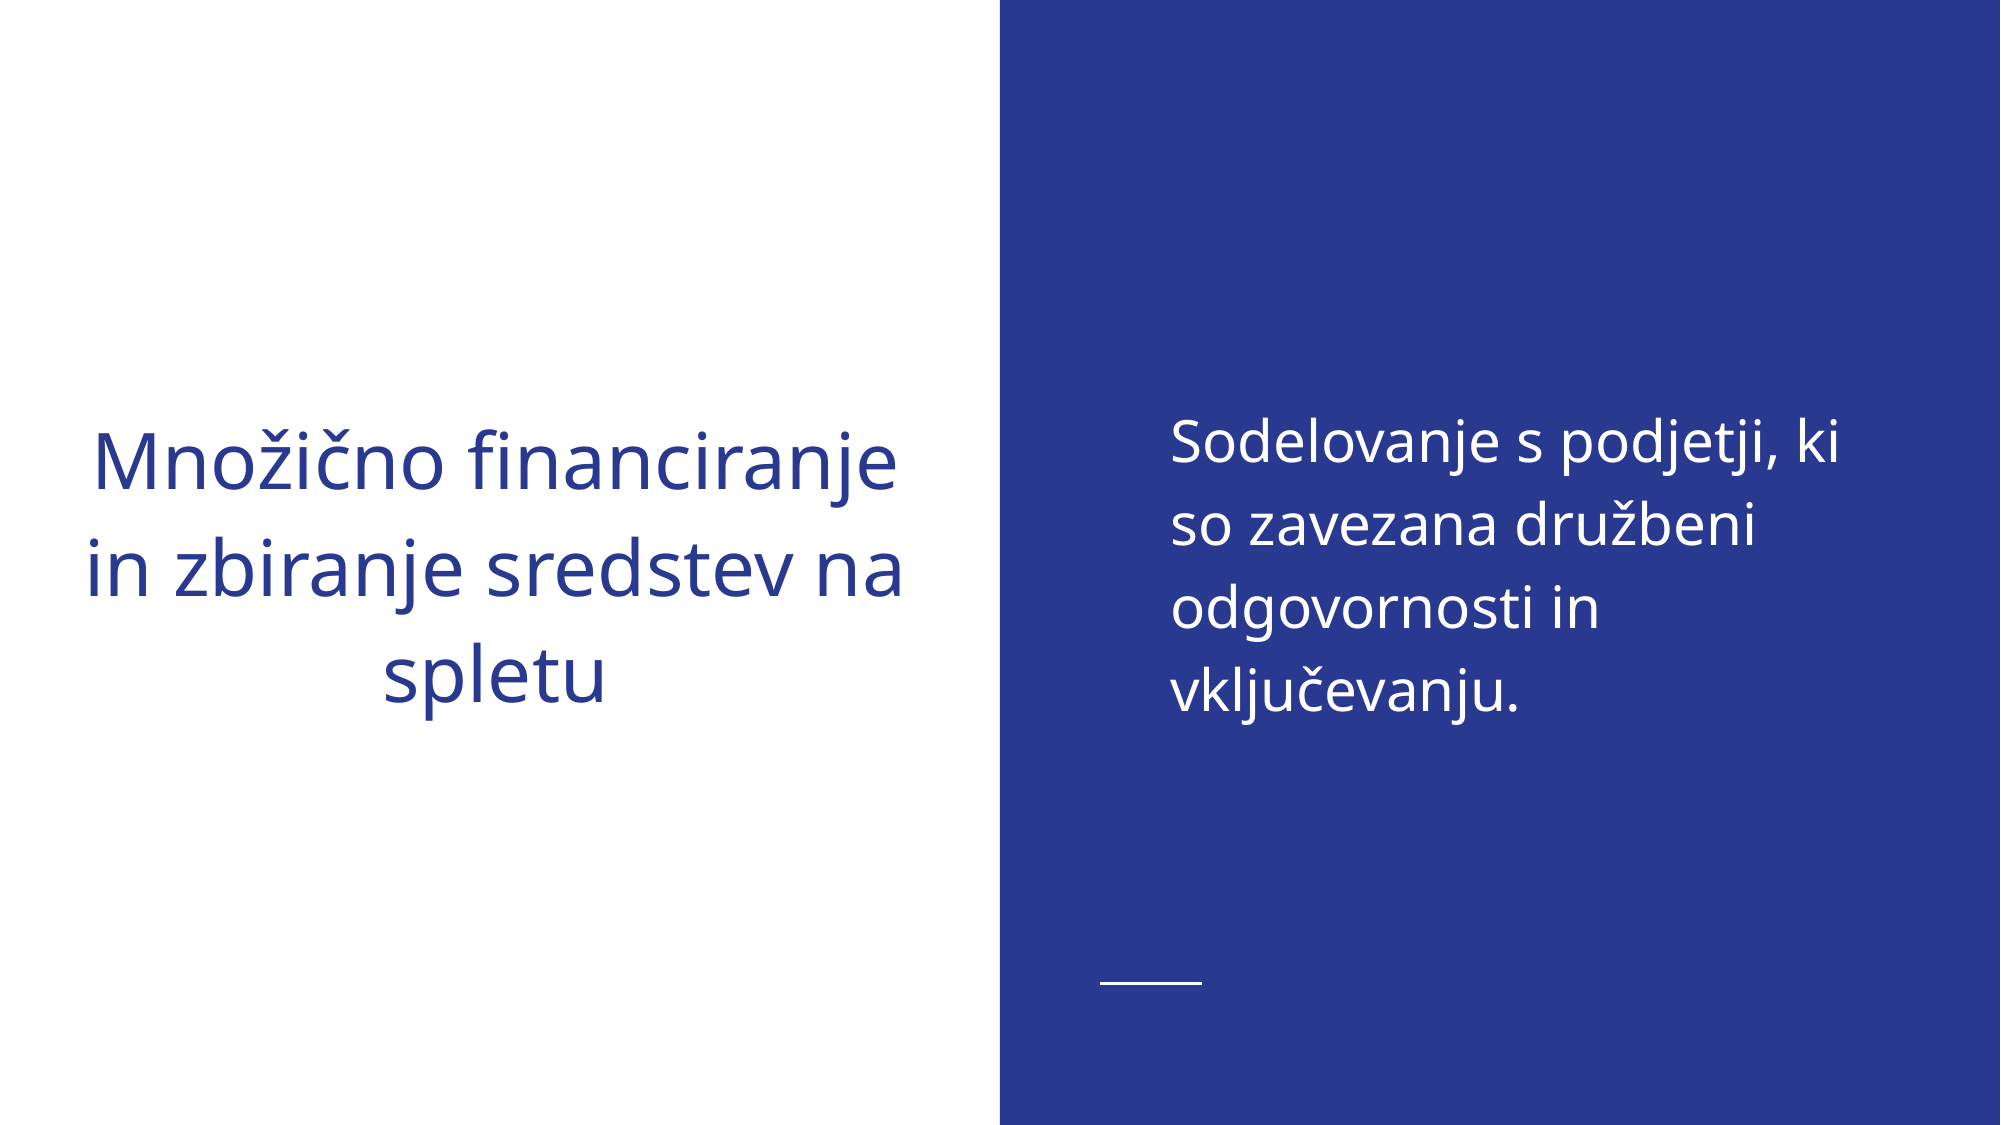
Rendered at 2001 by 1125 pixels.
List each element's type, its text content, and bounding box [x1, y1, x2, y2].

title Množično financiranje in zbiranje sredstev na spletu [53, 391, 939, 734]
list Sodelovanje s podjetji, ki so zavezana družbeni odgovornosti in vključevanju. [1080, 158, 1920, 967]
